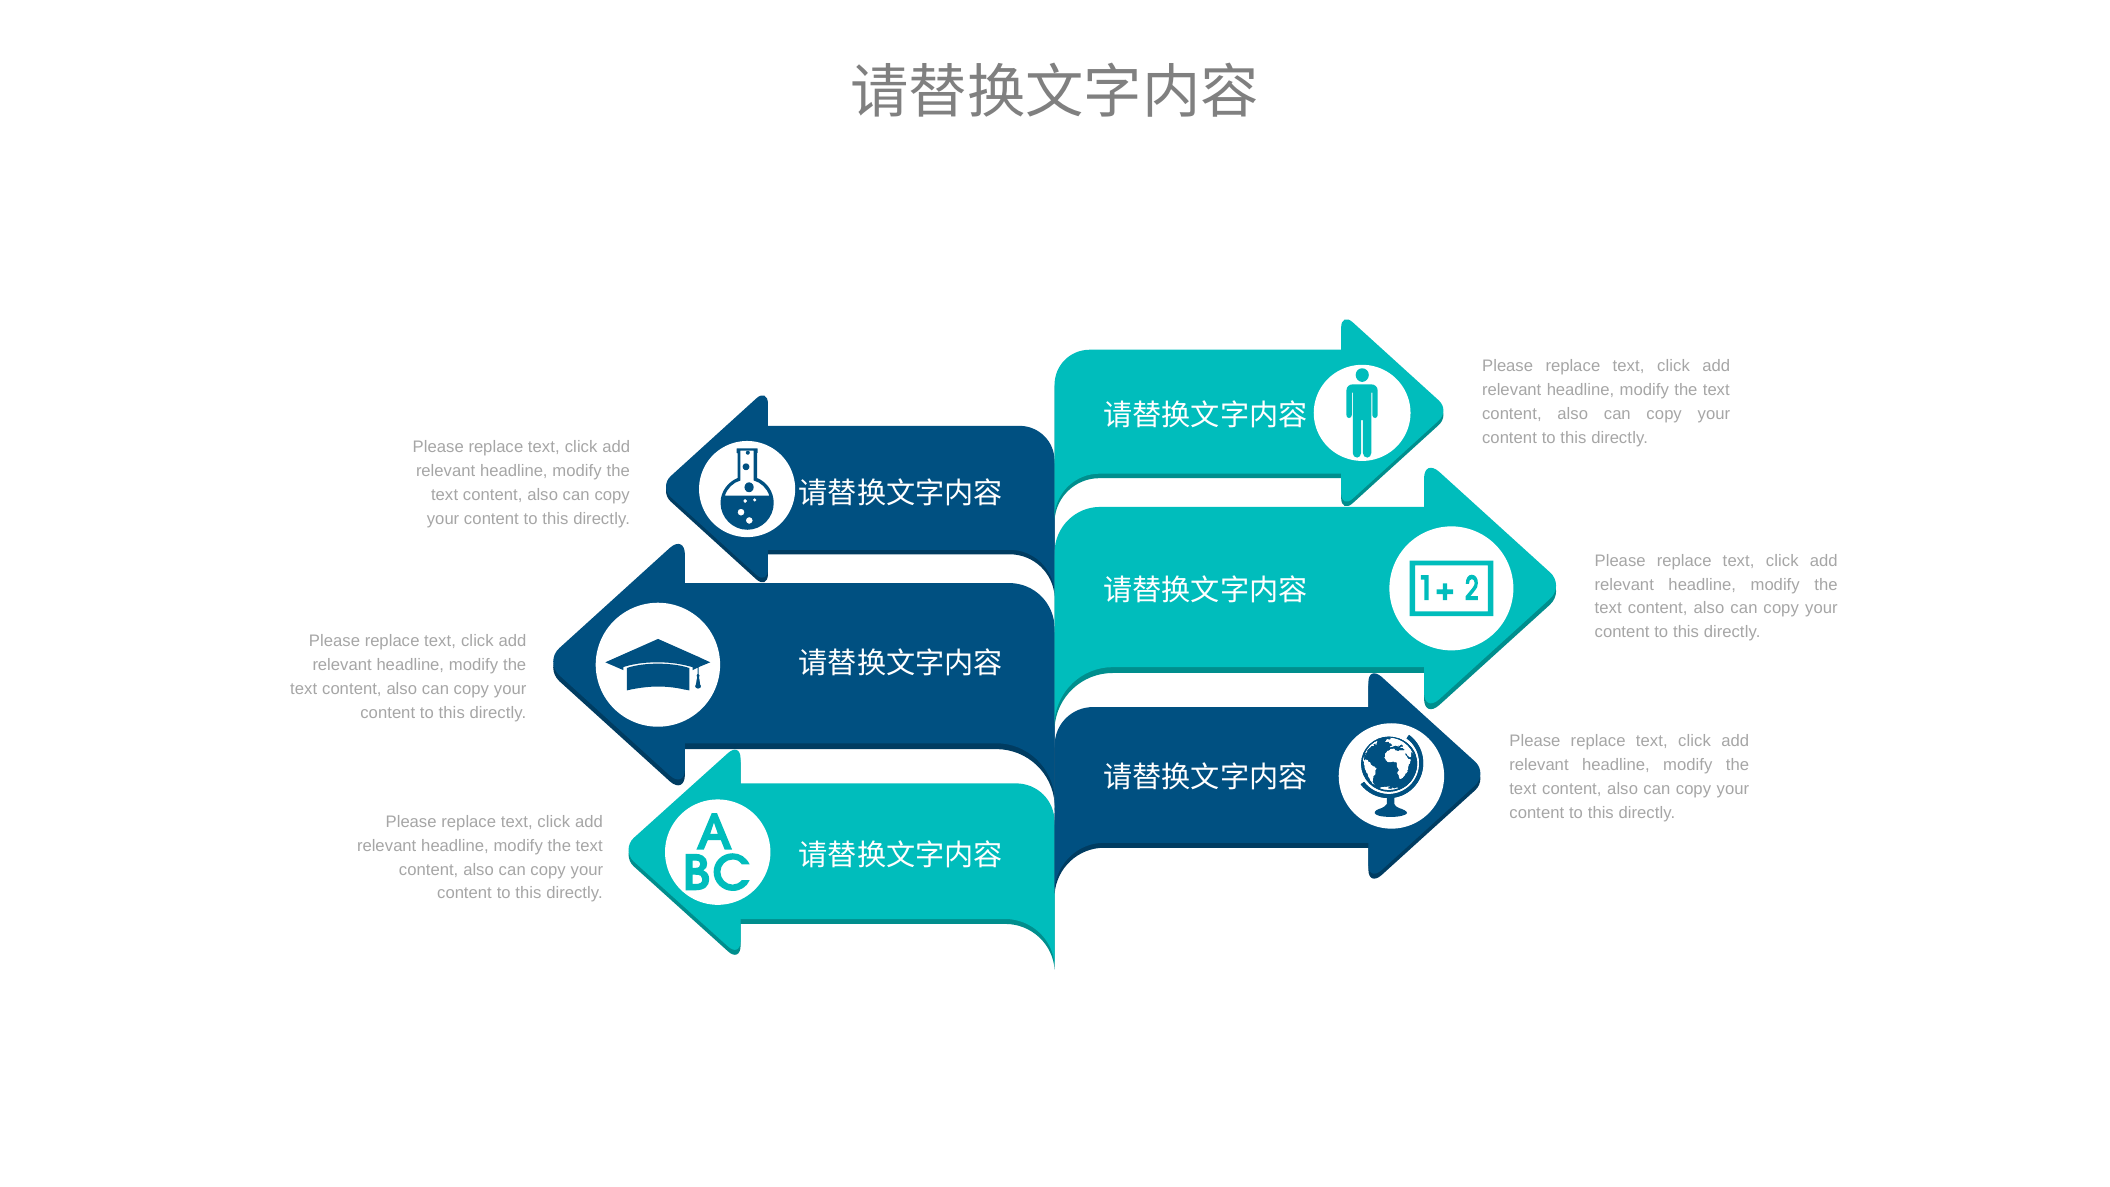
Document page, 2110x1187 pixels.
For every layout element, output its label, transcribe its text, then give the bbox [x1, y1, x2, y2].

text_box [1313, 364, 1411, 461]
text_box Please replace text, click add relevant headline, modify the text content, also can copy your content to this directly. [319, 796, 625, 913]
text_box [551, 540, 1054, 804]
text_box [699, 440, 796, 538]
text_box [1054, 464, 1559, 728]
text_box Please replace text, click add relevant headline, modify the text content, also can copy your content to this directly. [1461, 340, 1752, 458]
text_box Please replace text, click add relevant headline, modify the text content, also can copy your content to this directly. [261, 615, 548, 733]
text_box Please replace text, click add relevant headline, modify the text content, also can copy your content to this directly. [1488, 715, 1771, 833]
text_box 请替换文字内容 [820, 32, 1289, 124]
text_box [1338, 723, 1445, 829]
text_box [1054, 316, 1446, 464]
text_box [626, 804, 1055, 970]
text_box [595, 602, 721, 727]
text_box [1389, 526, 1514, 651]
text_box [664, 392, 1054, 540]
text_box Please replace text, click add relevant headline, modify the text content, also can copy your content to this directly. [373, 421, 652, 539]
text_box Please replace text, click add relevant headline, modify the text content, also can copy your content to this directly. [1573, 535, 1859, 652]
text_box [664, 799, 771, 905]
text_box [1054, 728, 1483, 894]
